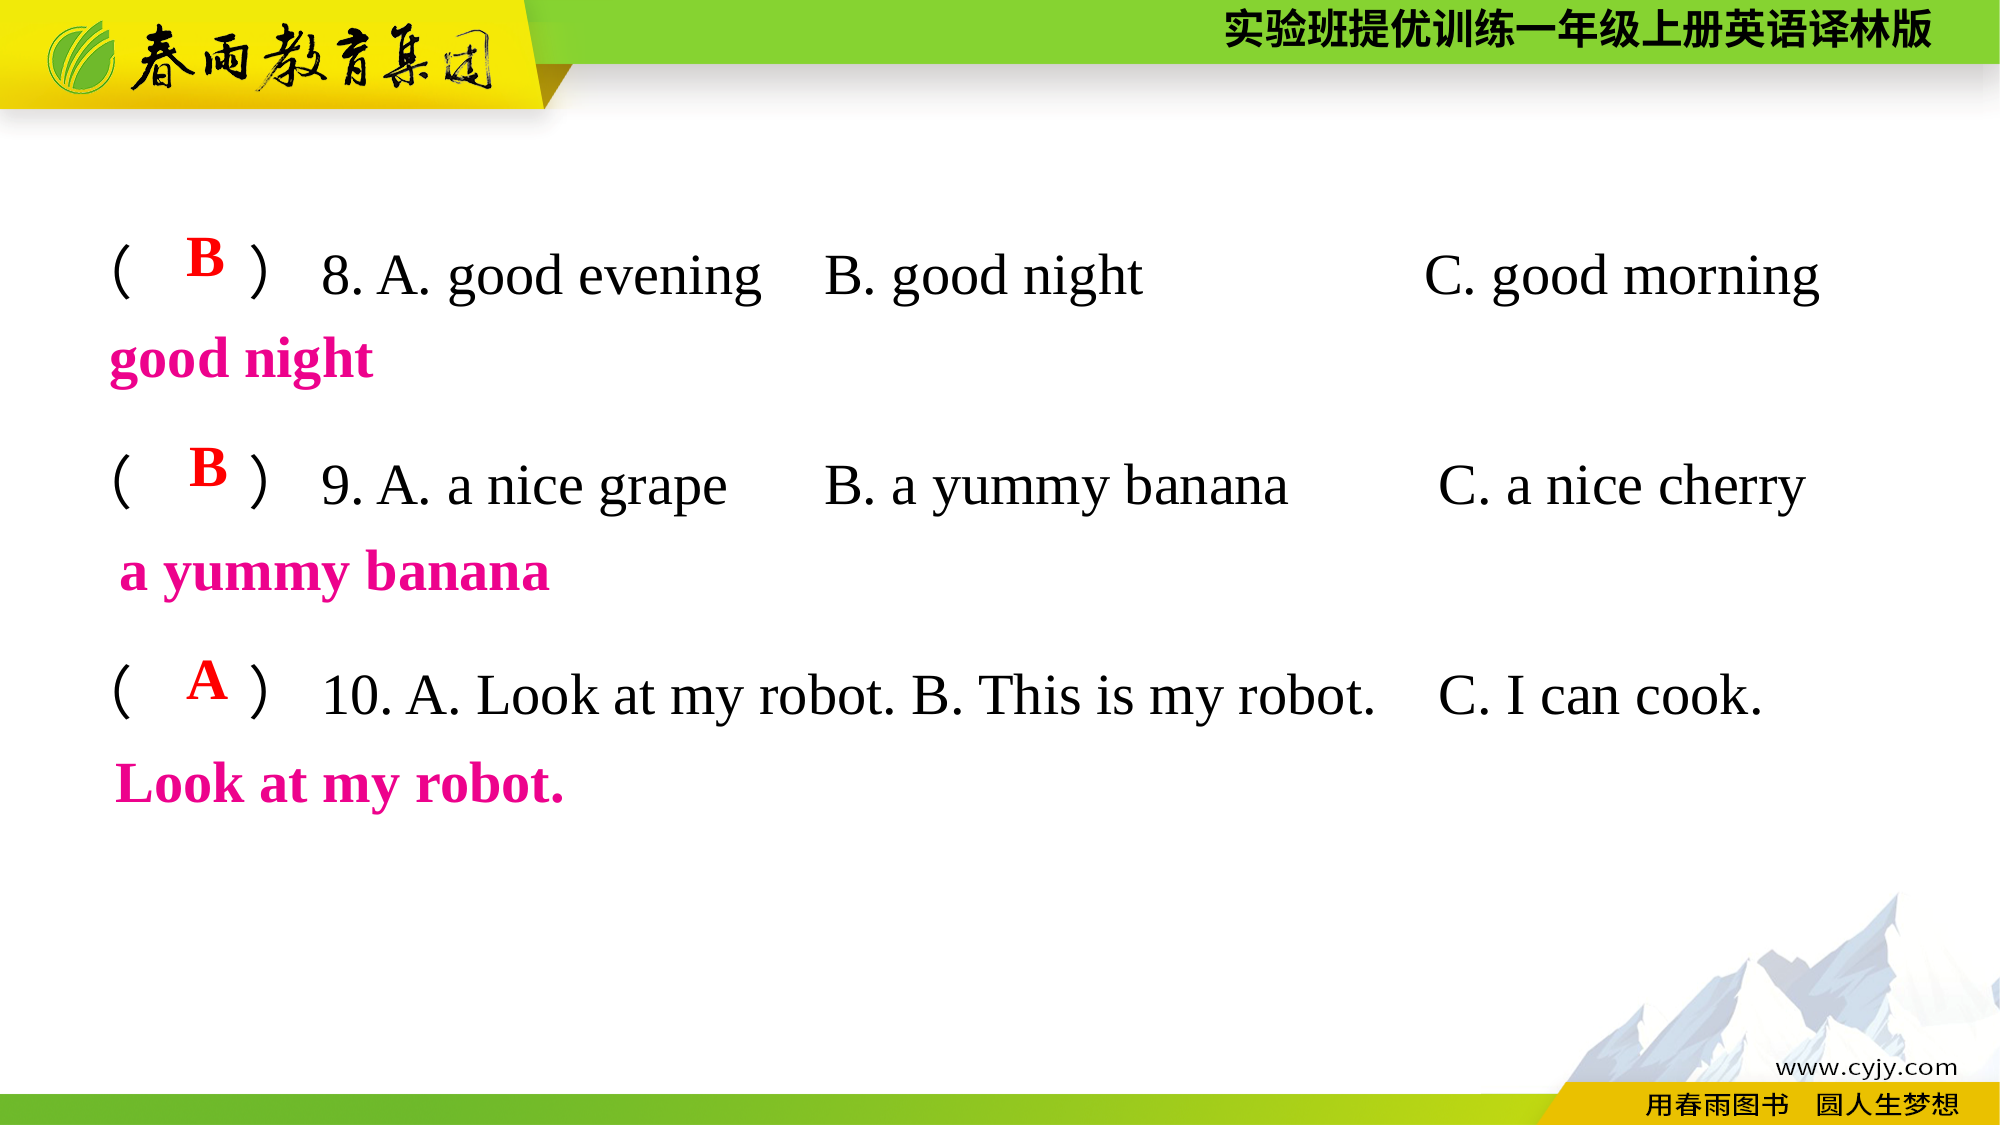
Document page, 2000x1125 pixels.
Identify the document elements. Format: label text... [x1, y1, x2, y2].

text_box Look at my robot. [100, 736, 580, 822]
text_box a yummy banana [104, 524, 566, 610]
list （ ）8. A. good evening B. good night C. good morning （ ）9. A. a nice grape B. a yummy banana C. a nice cherry （ ）10. A. Look at my robot. B. This is my robot. C. I can cook. [59, 194, 1944, 740]
text_box B [174, 420, 244, 506]
text_box good night [80, 312, 389, 397]
text_box B [171, 211, 241, 296]
picture [0, 0, 2000, 1125]
text_box A [171, 633, 244, 719]
